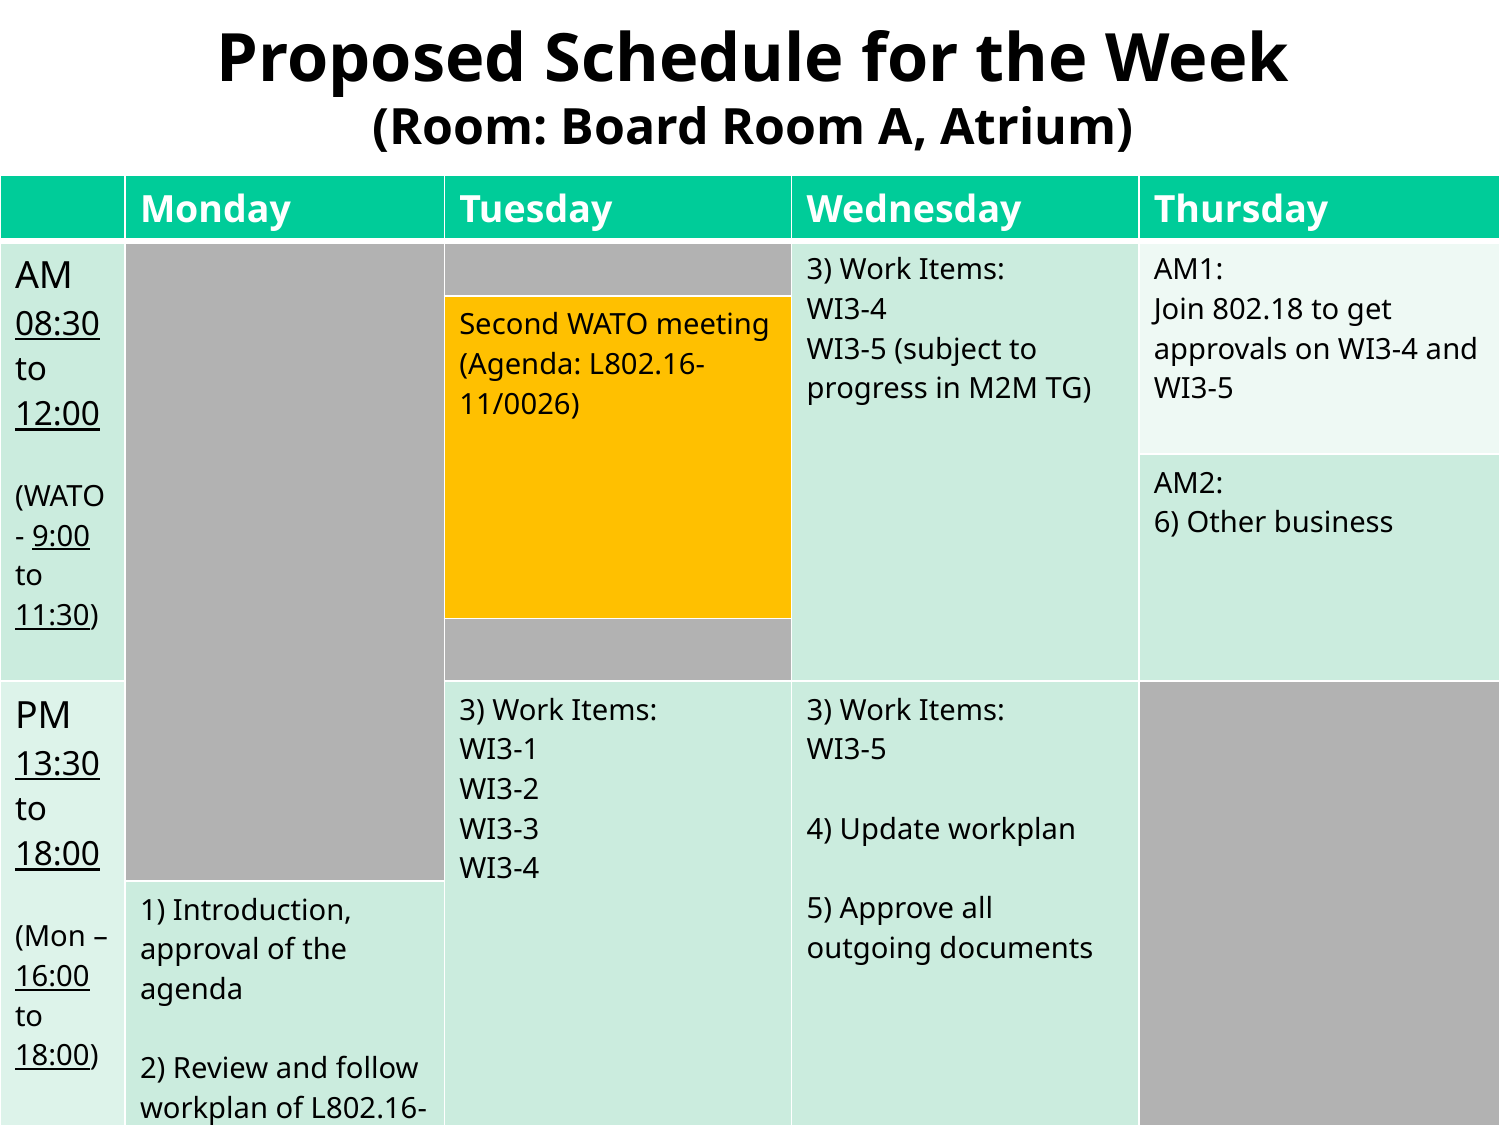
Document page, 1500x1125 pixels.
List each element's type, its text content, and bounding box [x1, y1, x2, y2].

table_cell 3) Work Items: WI3-4 WI3-5 (subject to progress in M2M TG) [792, 244, 1138, 680]
table_cell 3) Work Items: WI3-5 4) Update workplan 5) Approve all outgoing documents [792, 682, 1138, 1125]
table_header Wednesday [792, 176, 1138, 238]
table_header Monday [126, 176, 444, 238]
table_cell 3) Work Items: WI3-1 WI3-2 WI3-3 WI3-4 [445, 682, 791, 1125]
table_header Tuesday [445, 176, 791, 238]
table_cell PM 13:30 to 18:00 (Mon – 16:00 to 18:00) [1, 682, 124, 1125]
table_cell AM2: 6) Other business [1140, 455, 1499, 680]
table_header [1, 176, 124, 238]
table_cell [1140, 682, 1499, 1125]
table_cell [445, 619, 791, 680]
table_cell AM 08:30 to 12:00 (WATO - 9:00 to 11:30) [1, 244, 124, 680]
table_cell 1) Introduction, approval of the agenda 2) Review and follow workplan of L802.16-11/0026 [126, 882, 444, 1125]
title Proposed Schedule for the Week (Room: Board Room A, Atrium) [75, 7, 1425, 150]
table_cell AM1: Join 802.18 to get approvals on WI3-4 and WI3-5 [1140, 244, 1499, 453]
table_cell Second WATO meeting (Agenda: L802.16-11/0026) [445, 297, 791, 618]
table_cell [445, 244, 791, 295]
table_header Thursday [1140, 176, 1499, 238]
table_cell [126, 244, 444, 880]
